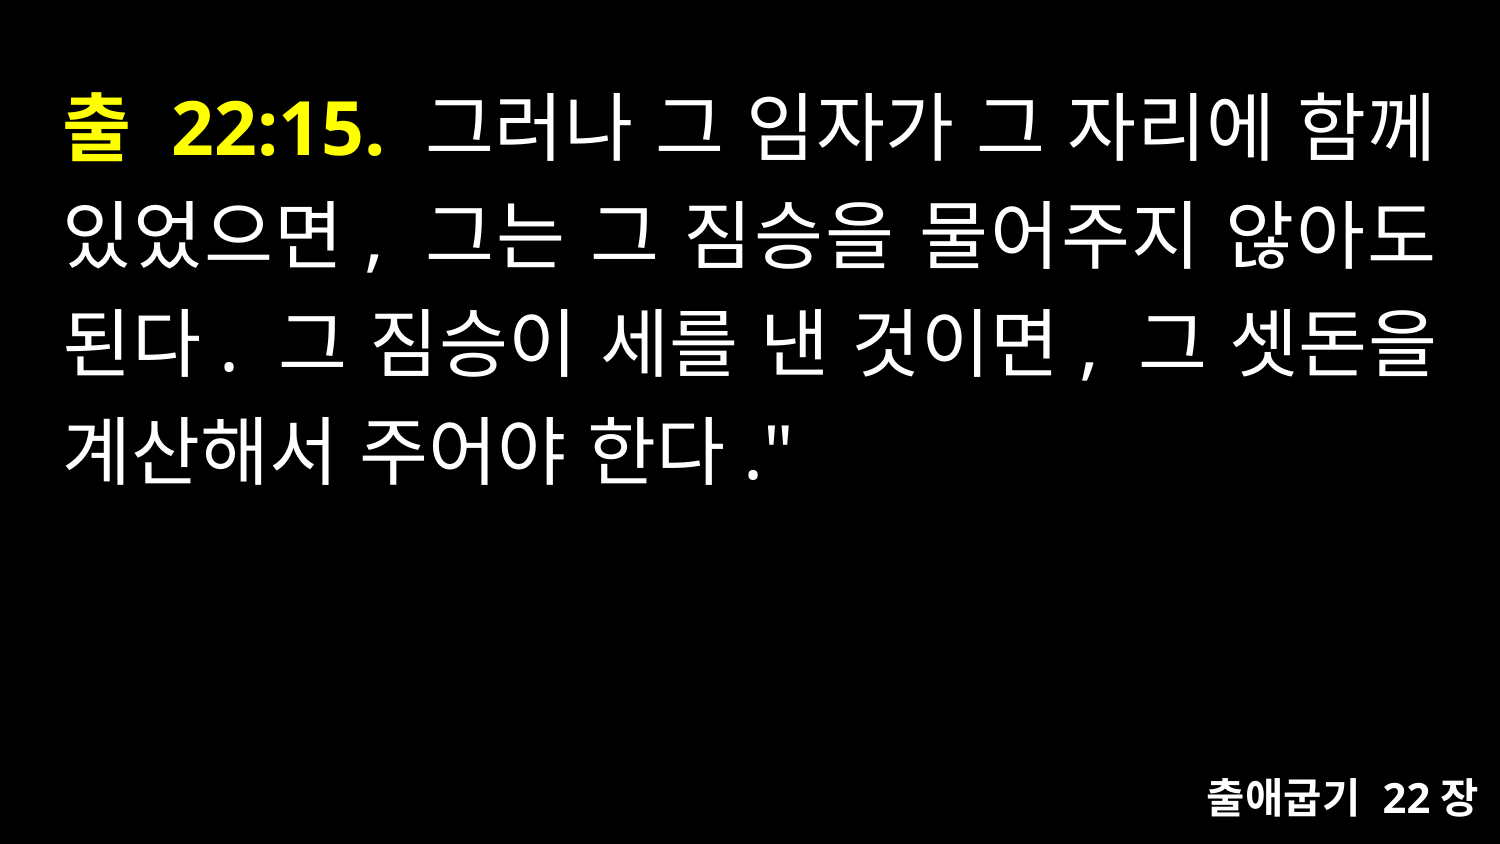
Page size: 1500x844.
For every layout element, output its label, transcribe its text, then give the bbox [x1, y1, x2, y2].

title 출 22:15. 그러나 그 임자가 그 자리에 함께 있었으면, 그는 그 짐승을 물어주지 않아도 된다. 그 짐승이 세를 낸 것이면, 그 셋돈을 계산해서 주어야 한다." [0, 0, 1500, 844]
subtitle 출애굽기 22장 [916, 770, 1500, 844]
